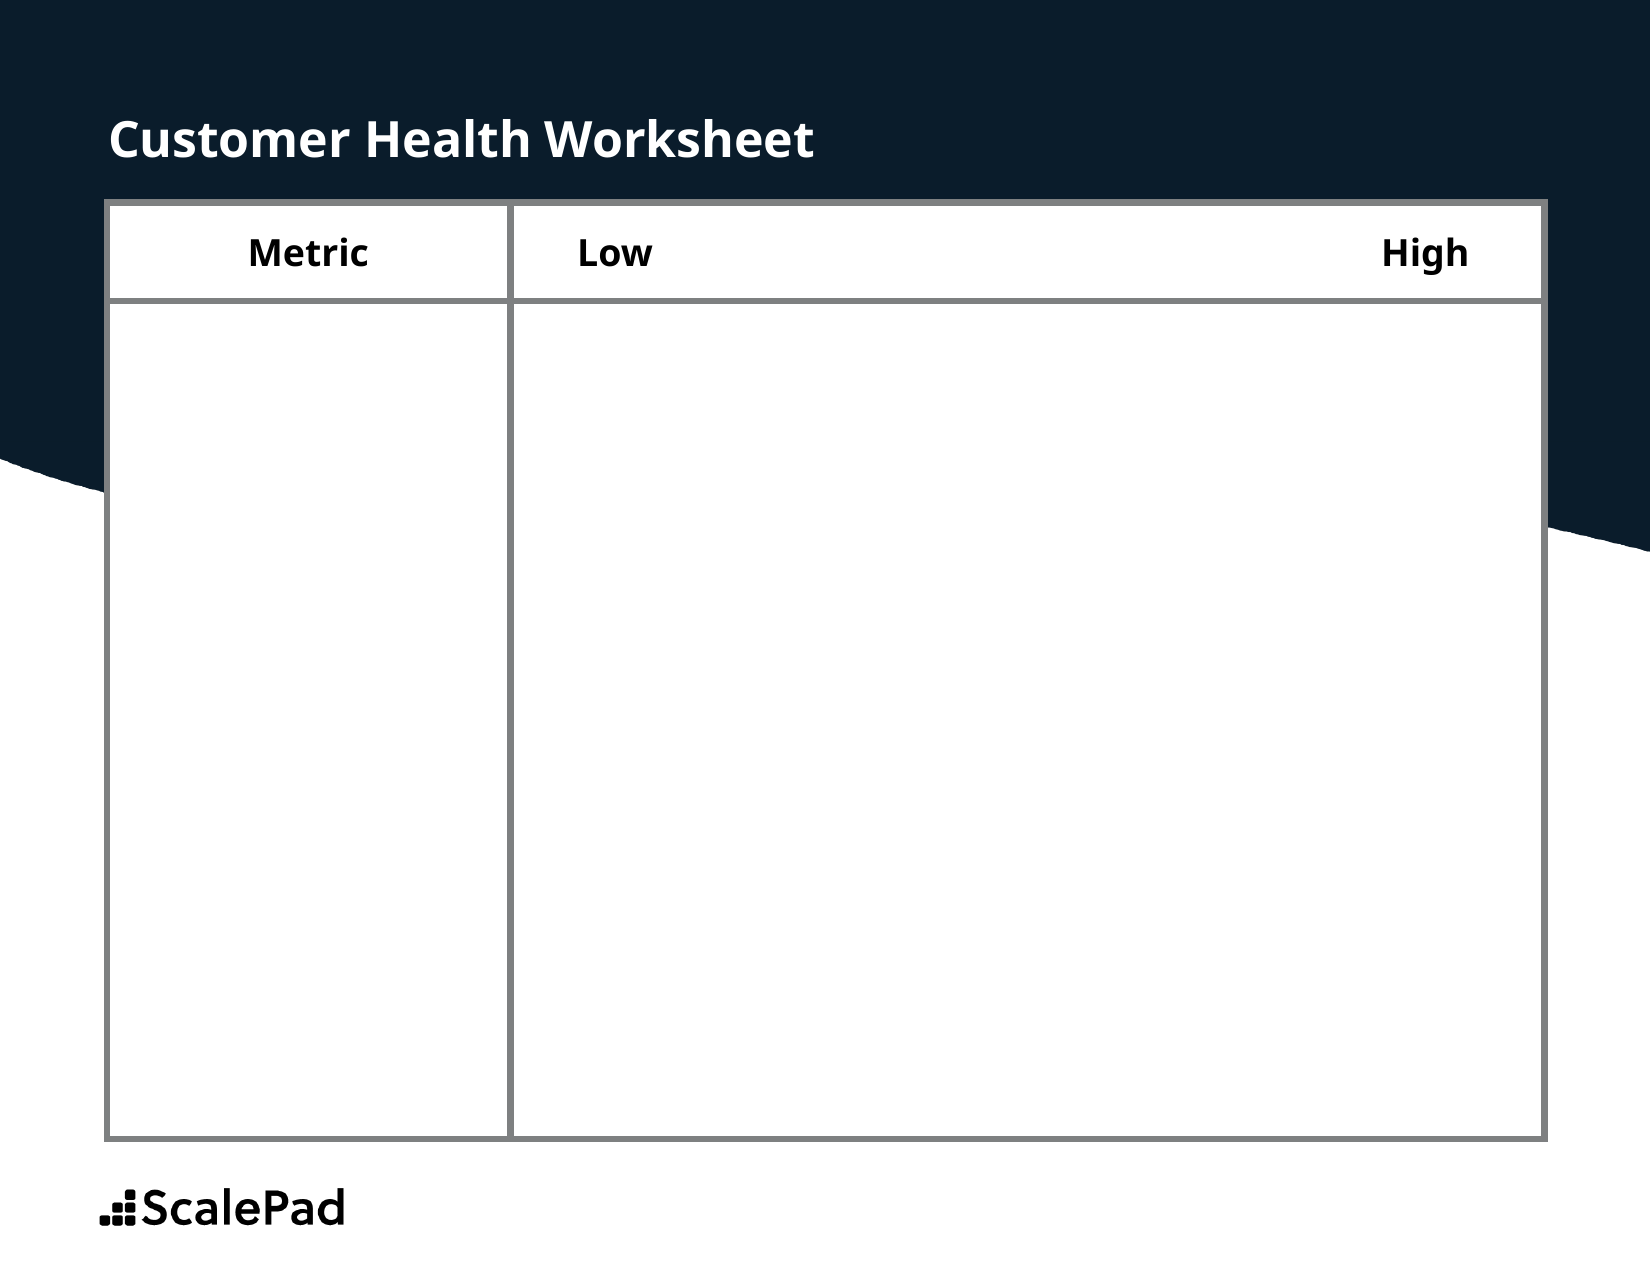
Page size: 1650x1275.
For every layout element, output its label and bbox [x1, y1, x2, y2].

text_box [107, 563, 506, 1140]
picture [79, 1185, 365, 1228]
text_box [515, 563, 1545, 1140]
picture [0, 0, 1650, 552]
